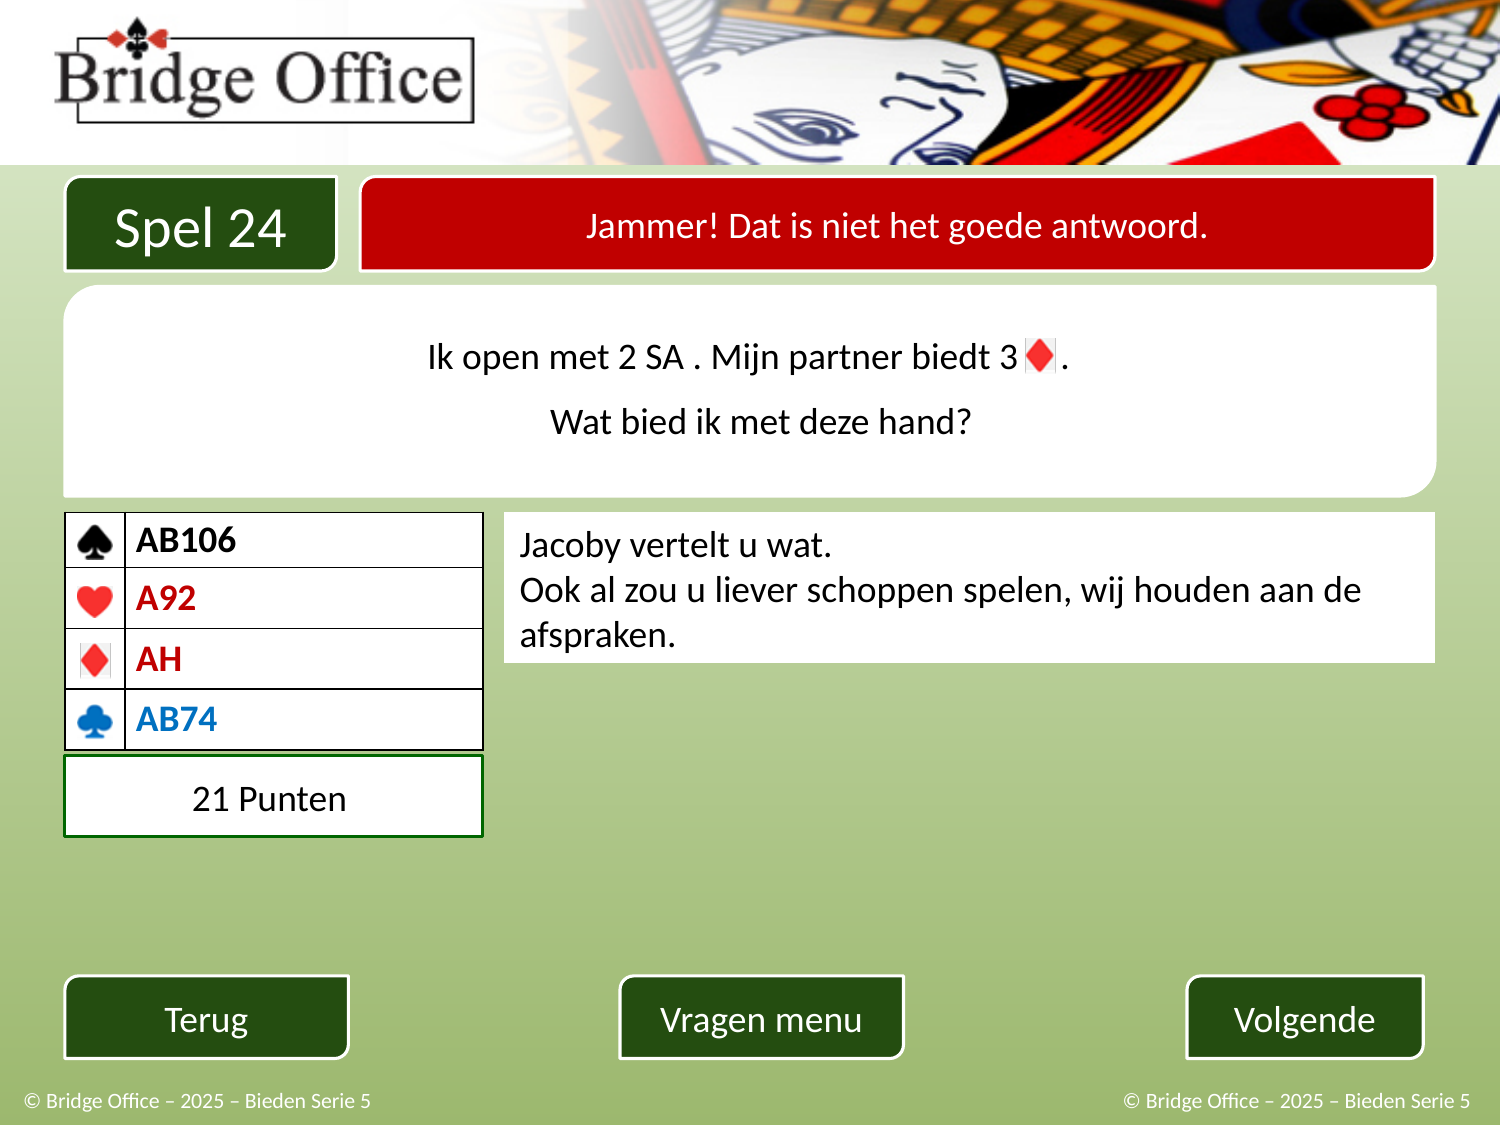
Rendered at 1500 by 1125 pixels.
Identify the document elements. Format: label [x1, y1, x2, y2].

table_cell [126, 629, 482, 688]
text_box [63, 754, 484, 838]
text_box [358, 174, 1437, 273]
table_cell [66, 690, 124, 749]
picture [77, 524, 114, 561]
text_box [8, 1079, 393, 1121]
text_box [504, 512, 1435, 663]
picture [77, 585, 114, 618]
table_cell [126, 568, 482, 628]
picture [77, 703, 114, 740]
table_cell [66, 568, 124, 628]
table_cell [66, 629, 124, 688]
table_cell [126, 690, 482, 749]
picture [0, 0, 1500, 166]
text_box [63, 974, 350, 1061]
table_header [126, 513, 482, 567]
picture [1022, 338, 1059, 374]
picture [77, 643, 114, 679]
table_header [66, 513, 124, 567]
text_box [63, 174, 339, 273]
text_box [1107, 1079, 1500, 1121]
text_box [1185, 974, 1425, 1061]
text_box [618, 974, 906, 1061]
text_box [63, 284, 1437, 498]
